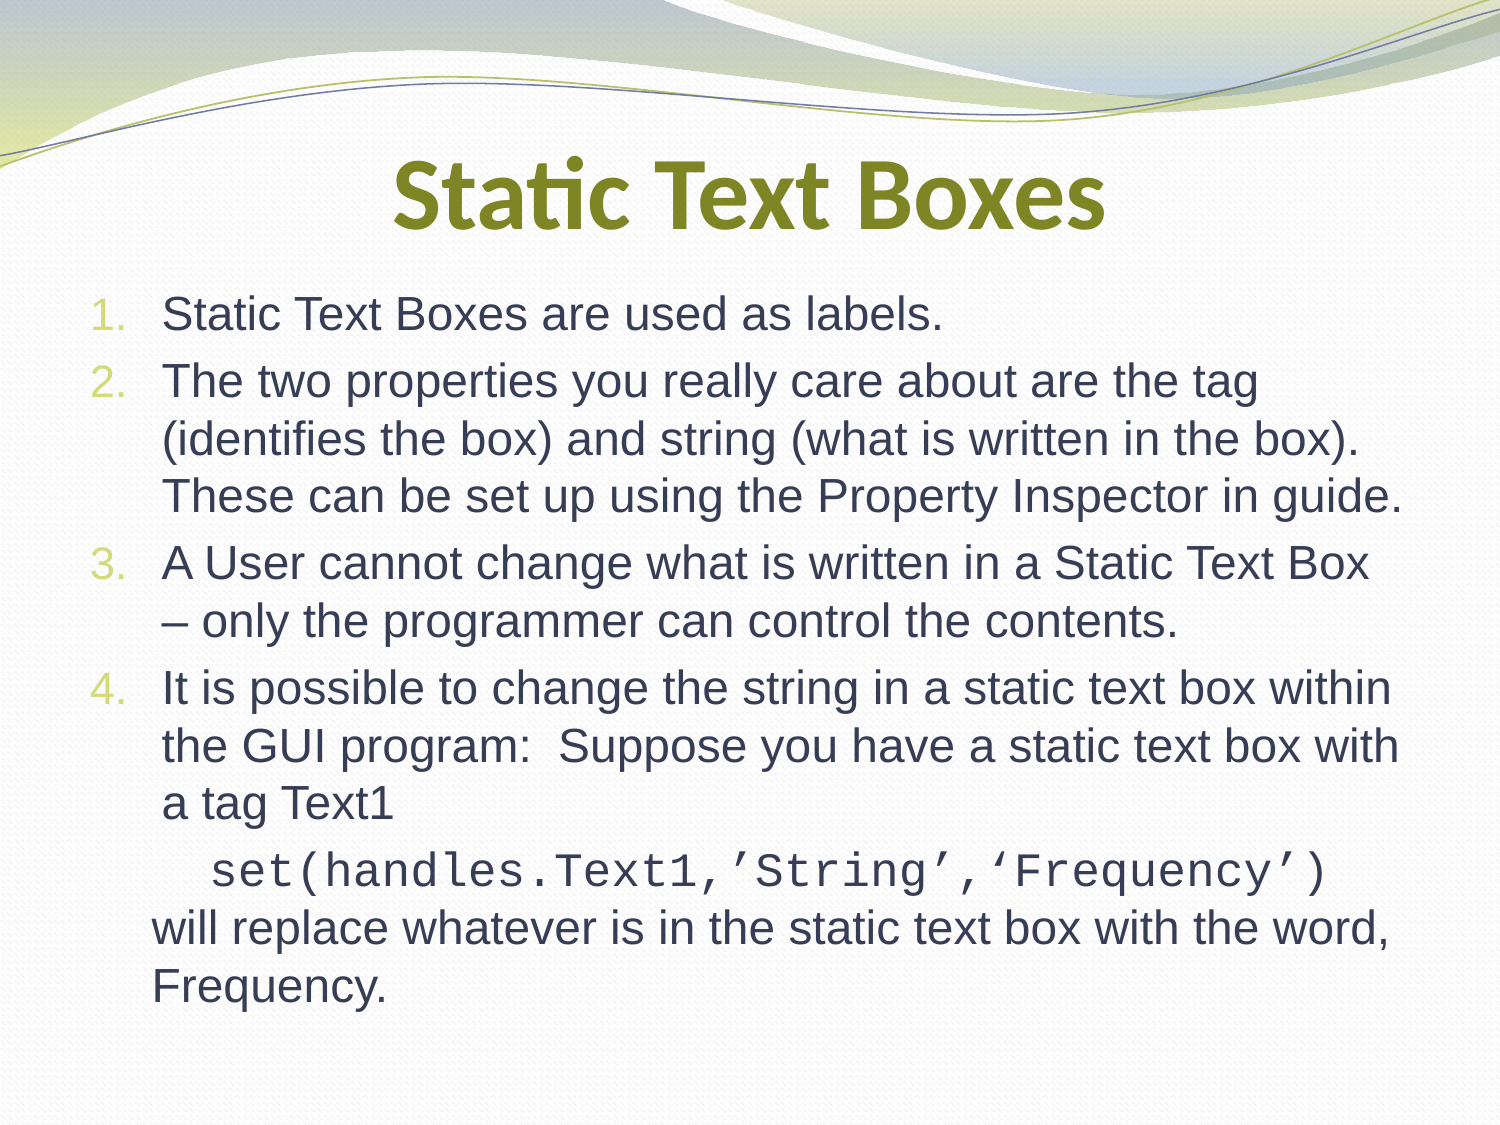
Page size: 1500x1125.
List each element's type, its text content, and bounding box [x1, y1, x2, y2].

list Static Text Boxes are used as labels. The two properties you really care about are the tag (identifies the box) and string (what is written in the box). These can be set up using the Property Inspector in guide. A User cannot change what is written in a Static Text Box – only the programmer can control the contents. It is possible to change the string in a static text box within the GUI program: Suppose you have a static text box with a tag Text1 set(handles.Text1,’String’,‘Frequency’) will replace whatever is in the static text box with the word, Frequency. [75, 275, 1425, 1063]
title Static Text Boxes [75, 62, 1425, 250]
